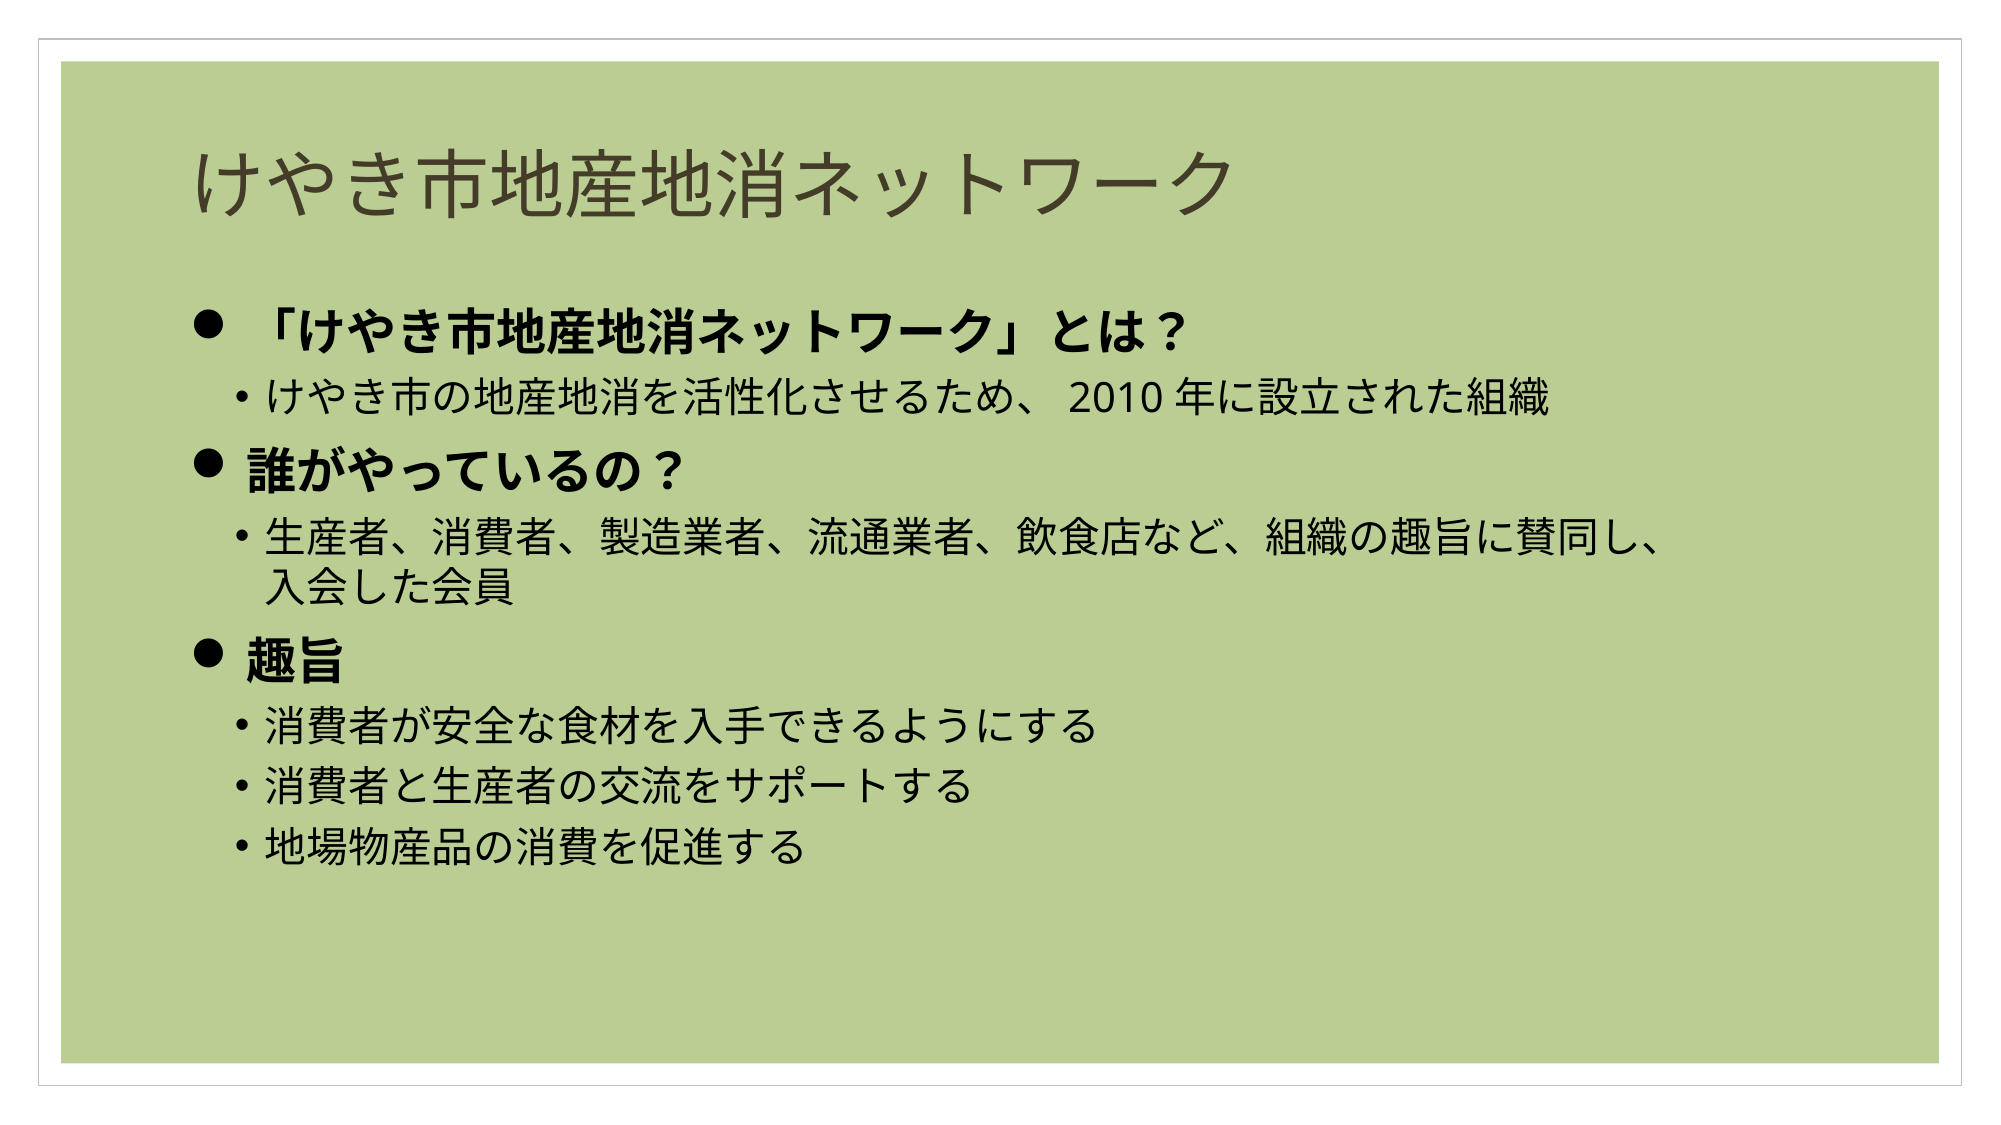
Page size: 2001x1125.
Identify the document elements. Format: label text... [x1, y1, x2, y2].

list 「けやき市地産地消ネットワーク」とは？ けやき市の地産地消を活性化させるため、2010年に設立された組織 誰がやっているの？ 生産者、消費者、製造業者、流通業者、飲食店など、組織の趣旨に賛同し、 入会した会員 趣旨 消費者が安全な食材を入手できるようにする 消費者と生産者の交流をサポートする 地場物産品の消費を促進する [174, 293, 1825, 990]
title けやき市地産地消ネットワーク [174, 105, 1825, 271]
